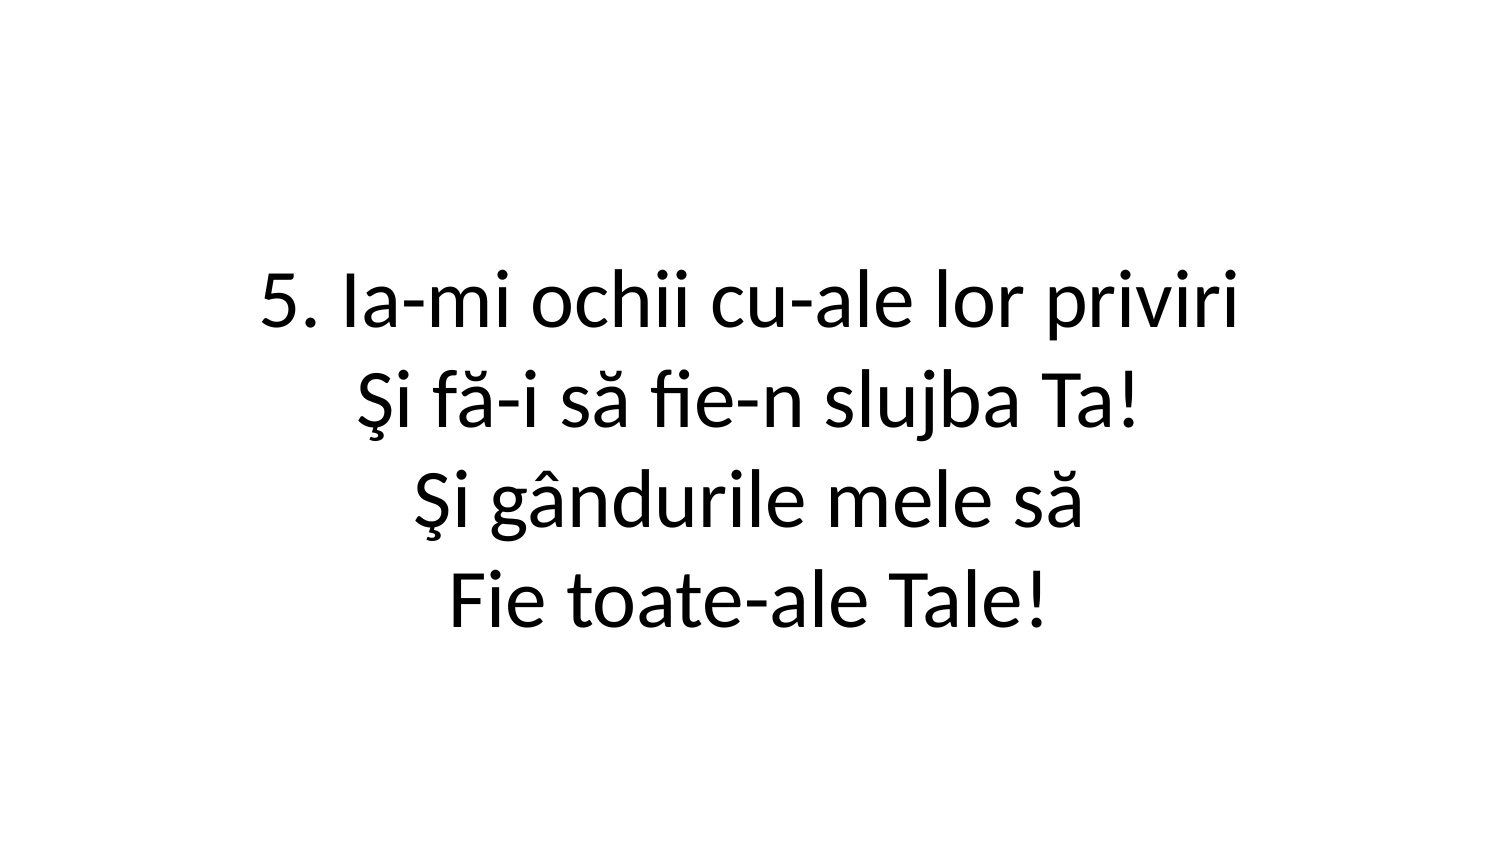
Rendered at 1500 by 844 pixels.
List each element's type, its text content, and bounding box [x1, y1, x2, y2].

text_box 5. Ia-mi ochii cu-ale lor priviri Şi fă-i să fie-n slujba Ta! Şi gândurile mele să Fie toate-ale Tale! [243, 192, 1257, 652]
